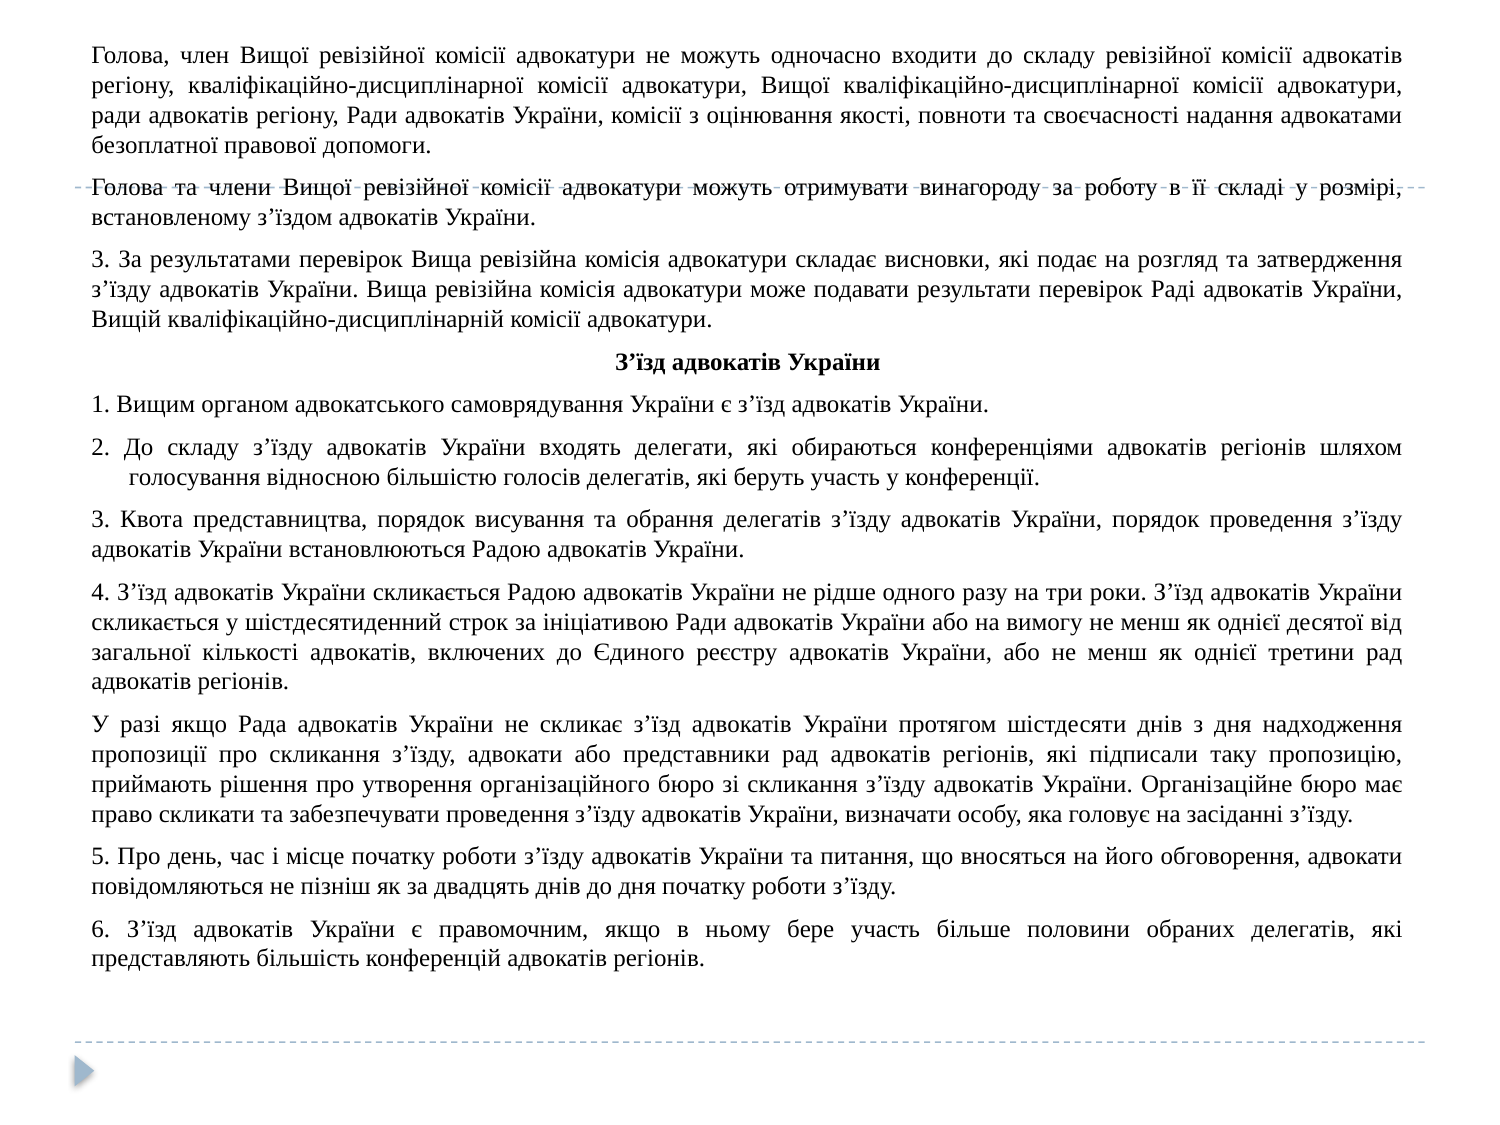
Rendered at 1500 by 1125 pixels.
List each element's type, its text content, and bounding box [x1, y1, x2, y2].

list Голова, член Вищої ревізійної комісії адвокатури не можуть одночасно входити до складу ревізійної комісії адвокатів регіону, кваліфікаційно-дисциплінарної комісії адвокатури, Вищої кваліфікаційно-дисциплінарної комісії адвокатури, ради адвокатів регіону, Ради адвокатів України, комісії з оцінювання якості, повноти та своєчасності надання адвокатами безоплатної правової допомоги. Голова та члени Вищої ревізійної комісії адвокатури можуть отримувати винагороду за роботу в її складі у розмірі, встановленому з’їздом адвокатів України. 3. За результатами перевірок Вища ревізійна комісія адвокатури складає висновки, які подає на розгляд та затвердження з’їзду адвокатів України. Вища ревізійна комісія адвокатури може подавати результати перевірок Раді адвокатів України, Вищій кваліфікаційно-дисциплінарній комісії адвокатури. З’їзд адвокатів України 1. Вищим органом адвокатського самоврядування України є з’їзд адвокатів України. 2. До складу з’їзду адвокатів України входять делегати, які обираються конференціями адвокатів регіонів шляхом голосування відносною більшістю голосів делегатів, які беруть участь у конференції. 3. Квота представництва, порядок висування та обрання делегатів з’їзду адвокатів України, порядок проведення з’їзду адвокатів України встановлюються Радою адвокатів України. 4. З’їзд адвокатів України скликається Радою адвокатів України не рідше одного разу на три роки. З’їзд адвокатів України скликається у шістдесятиденний строк за ініціативою Ради адвокатів України або на вимогу не менш як однієї десятої від загальної кількості адвокатів, включених до Єдиного реєстру адвокатів України, або не менш як однієї третини рад адвокатів регіонів. У разі якщо Рада адвокатів України не скликає з’їзд адвокатів України протягом шістдесяти днів з дня надходження пропозиції про скликання з’їзду, адвокати або представники рад адвокатів регіонів, які підписали таку пропозицію, приймають рішення про утворення організаційного бюро зі скликання з’їзду адвокатів України. Організаційне бюро має право скликати та забезпечувати проведення з’їзду адвокатів України, визначати особу, яка головує на засіданні з’їзду. 5. Про день, час і місце початку роботи з’їзду адвокатів України та питання, що вносяться на його обговорення, адвокати повідомляються не пізніш як за двадцять днів до дня початку роботи з’їзду. 6. З’їзд адвокатів України є правомочним, якщо в ньому бере участь більше половини обраних делегатів, які представляють більшість конференцій адвокатів регіонів. [76, 30, 1420, 1000]
